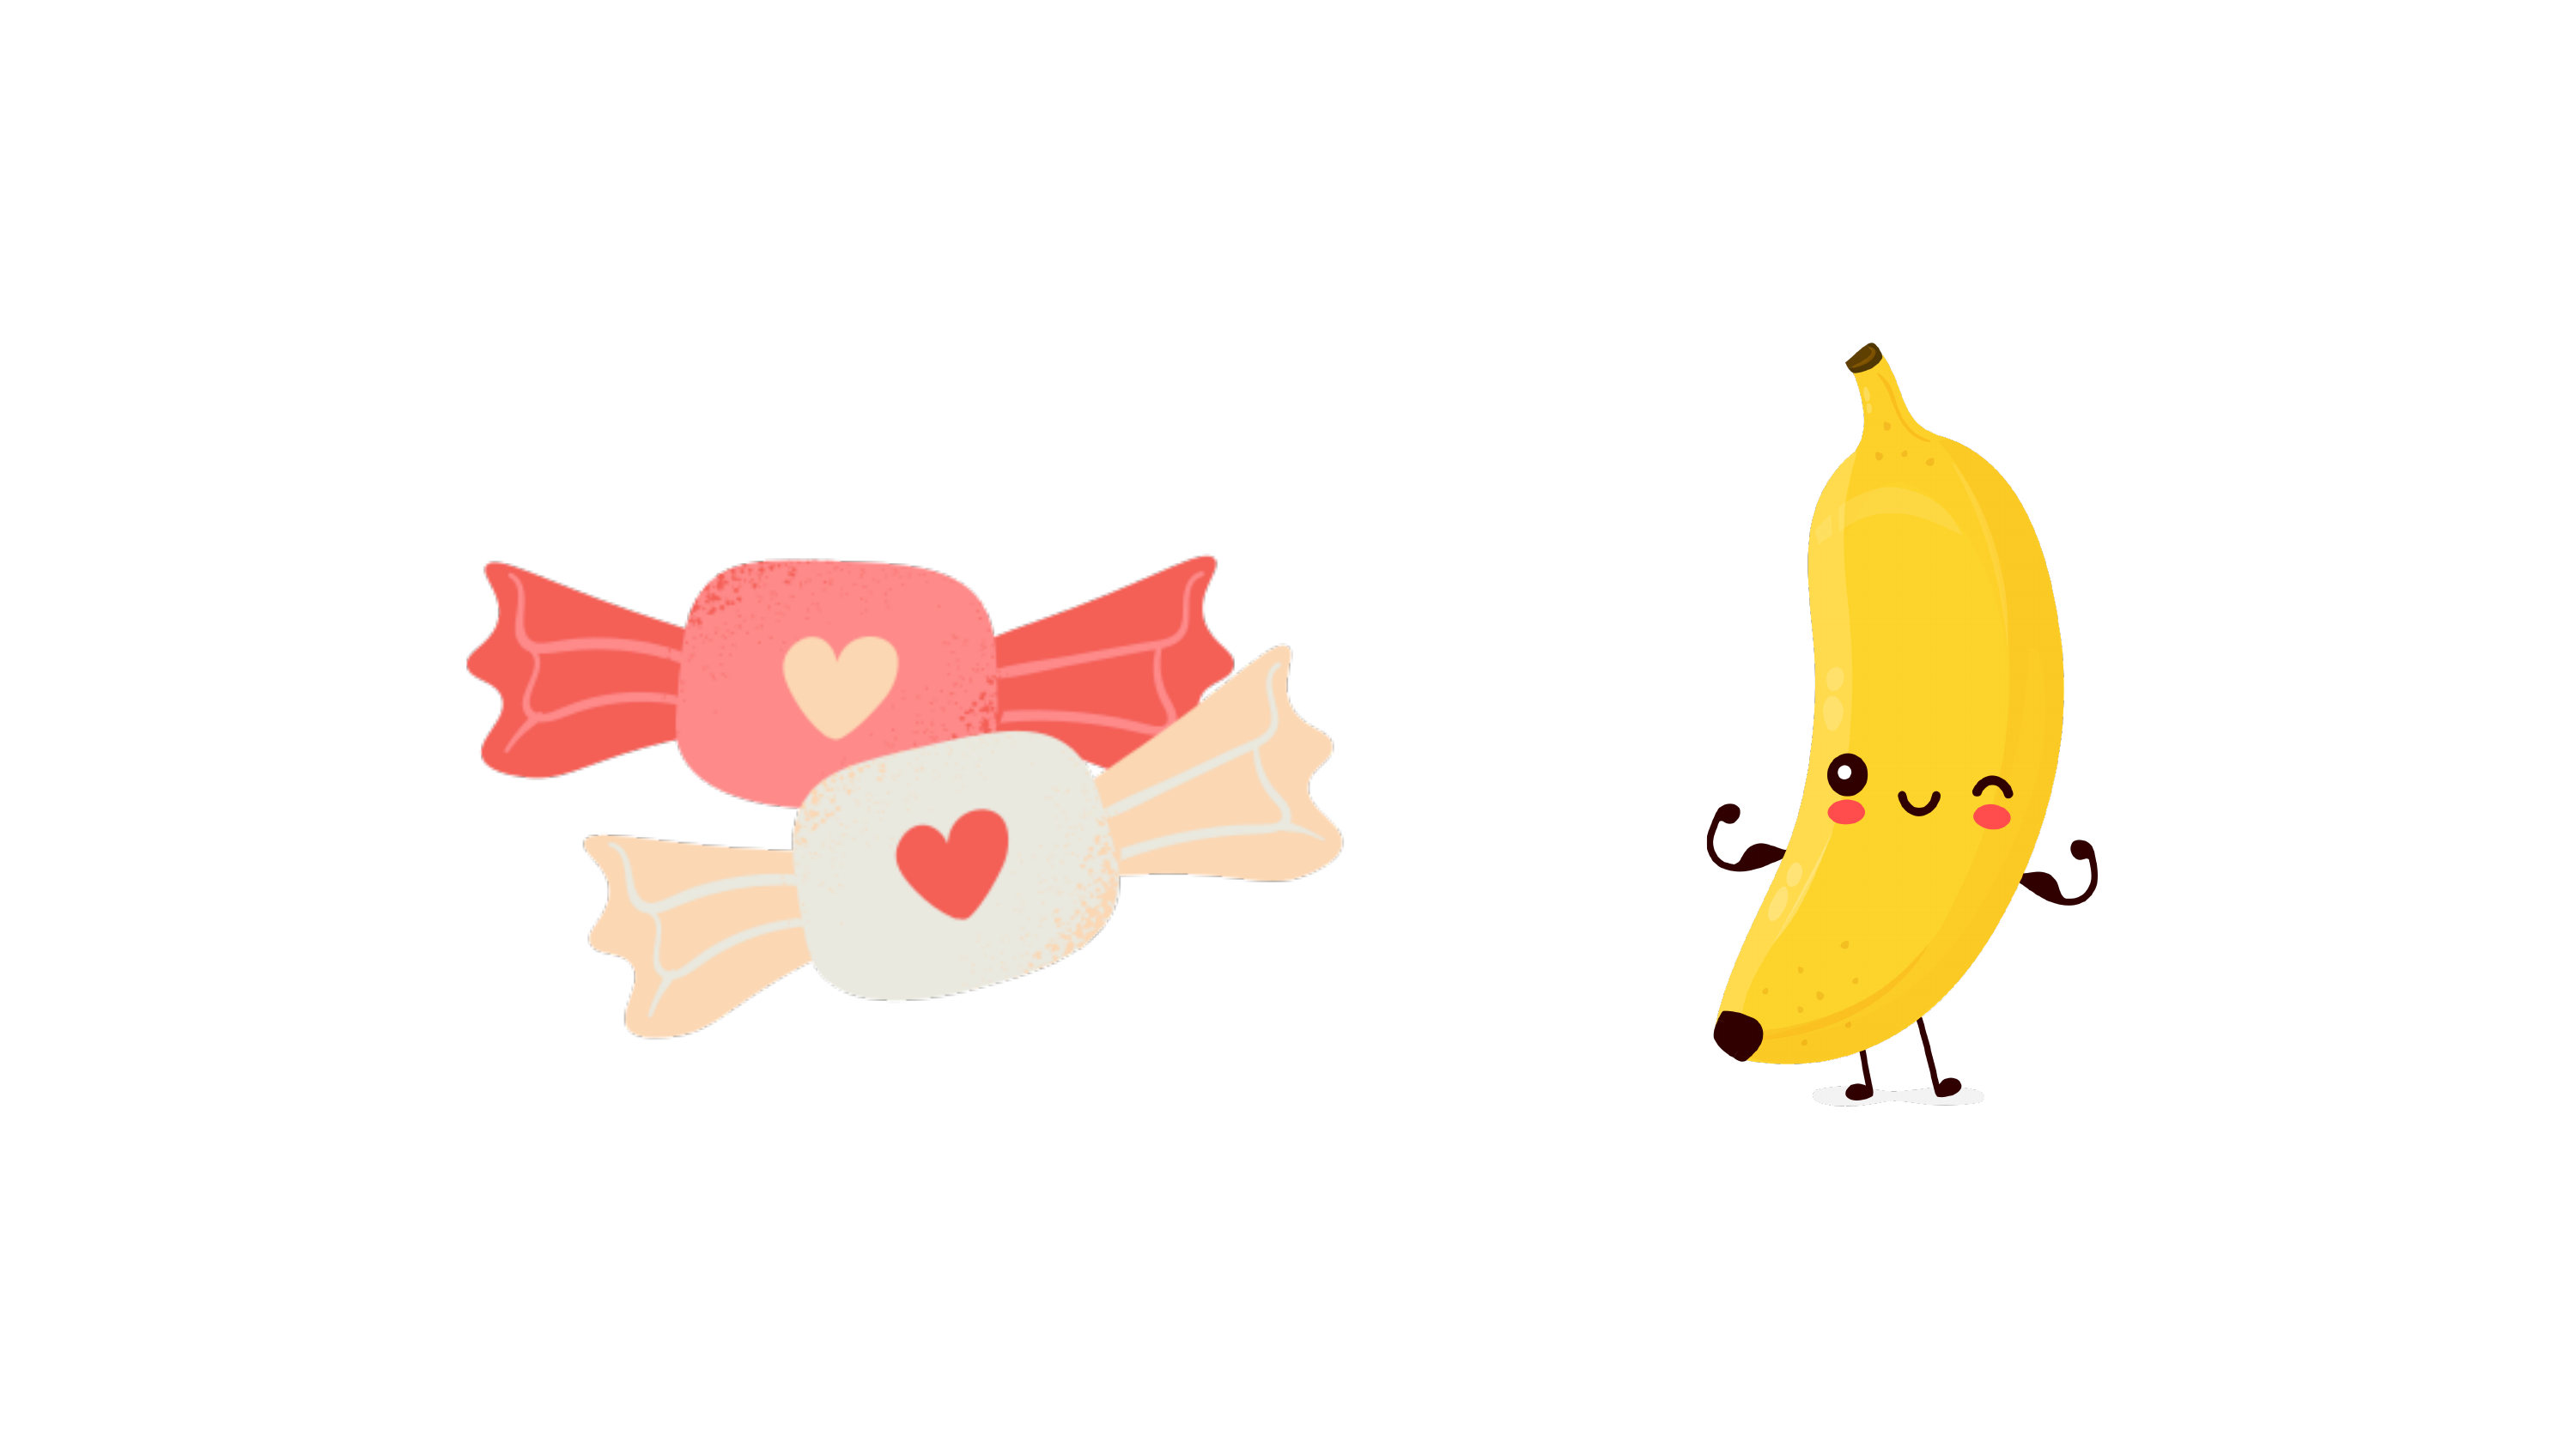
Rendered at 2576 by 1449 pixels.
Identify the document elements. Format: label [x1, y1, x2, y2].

text_box [465, 548, 1346, 1043]
text_box [1706, 342, 2098, 1106]
